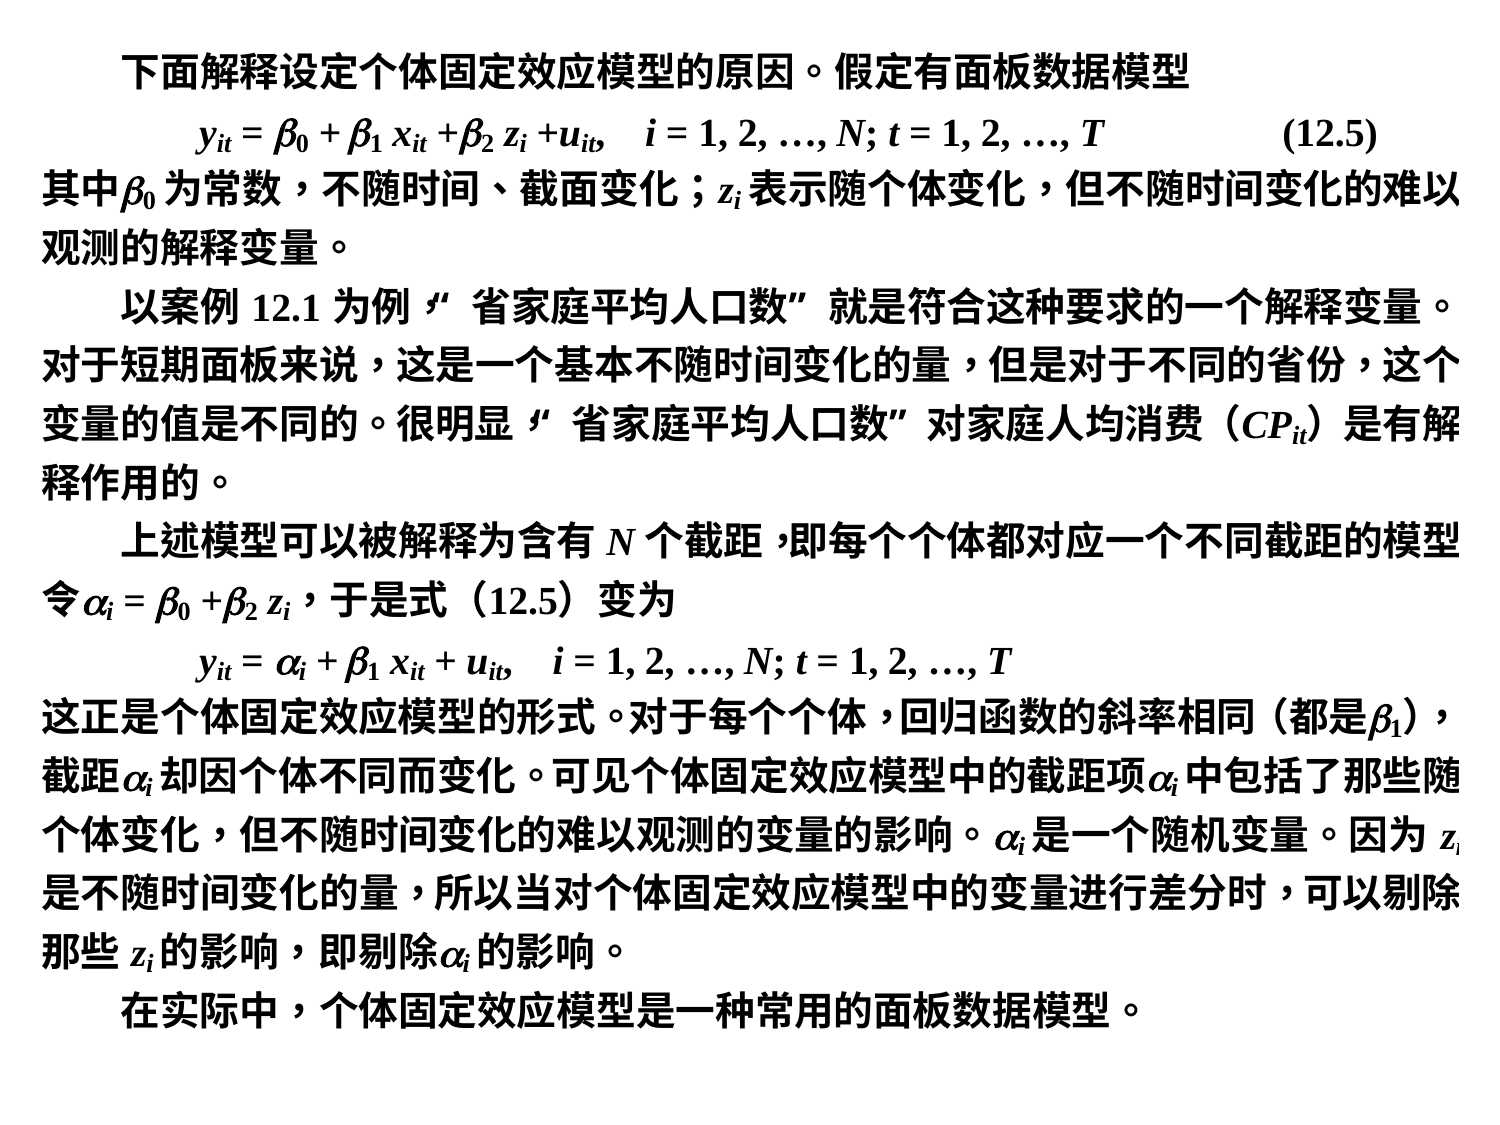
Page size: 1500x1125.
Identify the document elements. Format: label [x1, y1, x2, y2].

picture [41, 42, 1459, 1041]
